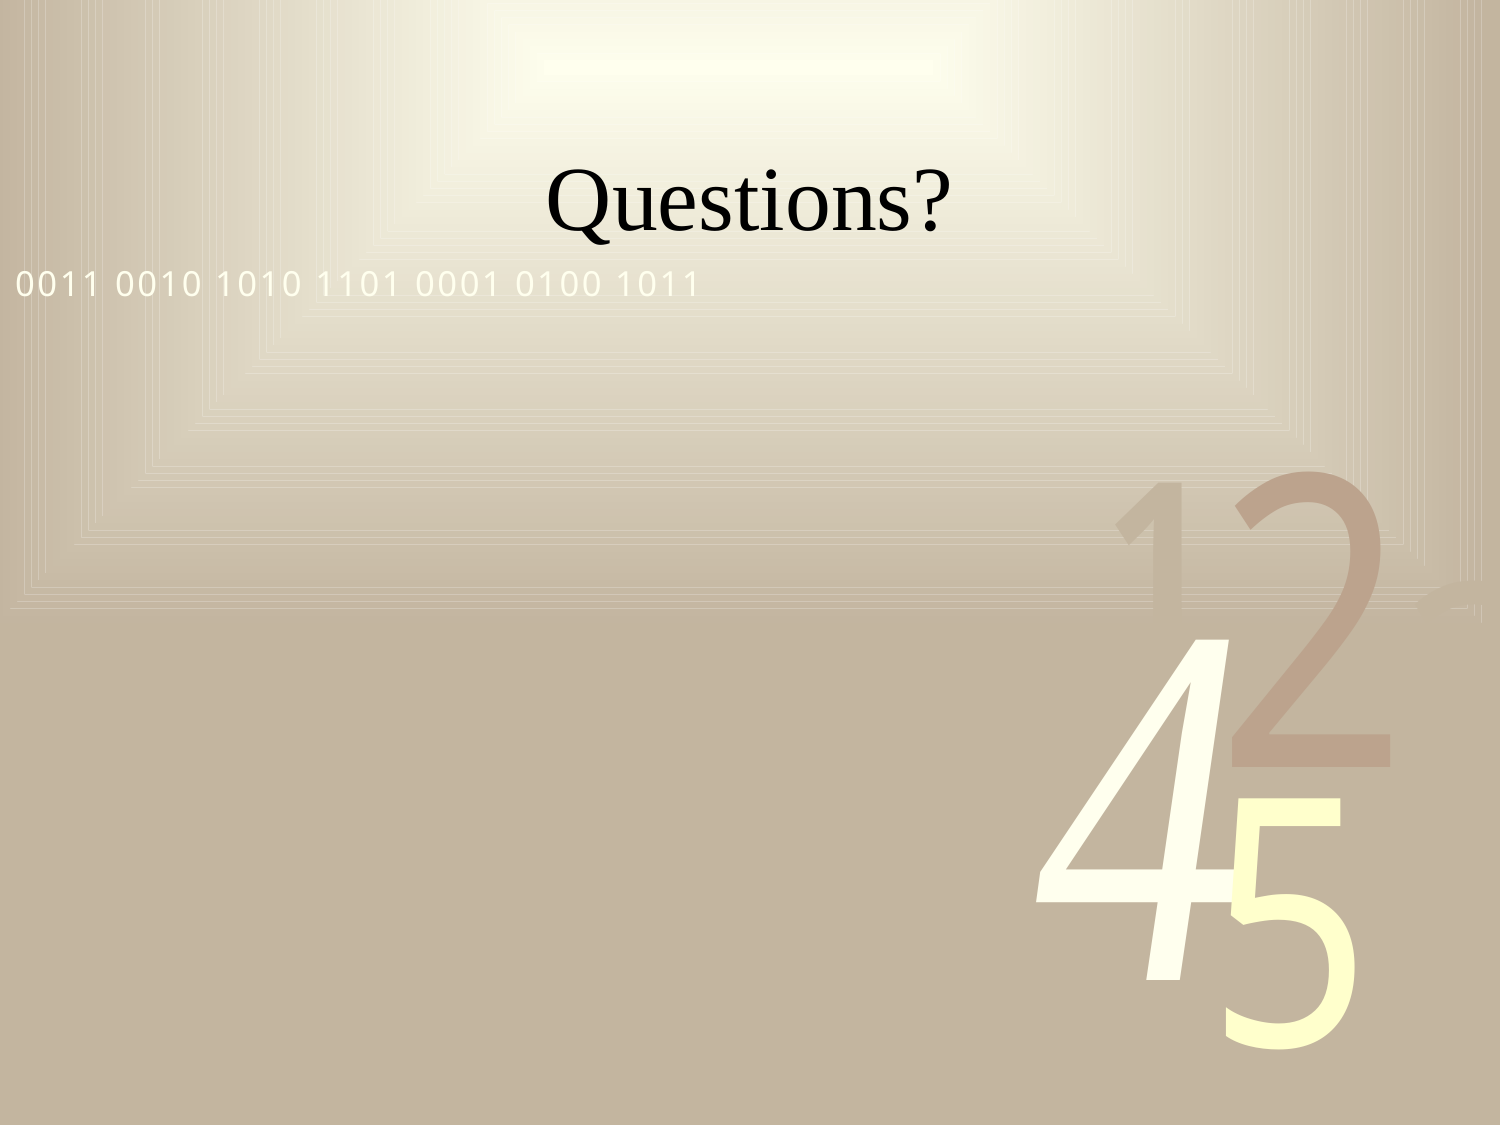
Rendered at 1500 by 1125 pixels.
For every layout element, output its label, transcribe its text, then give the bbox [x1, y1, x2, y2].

title Questions? [112, 99, 1388, 288]
